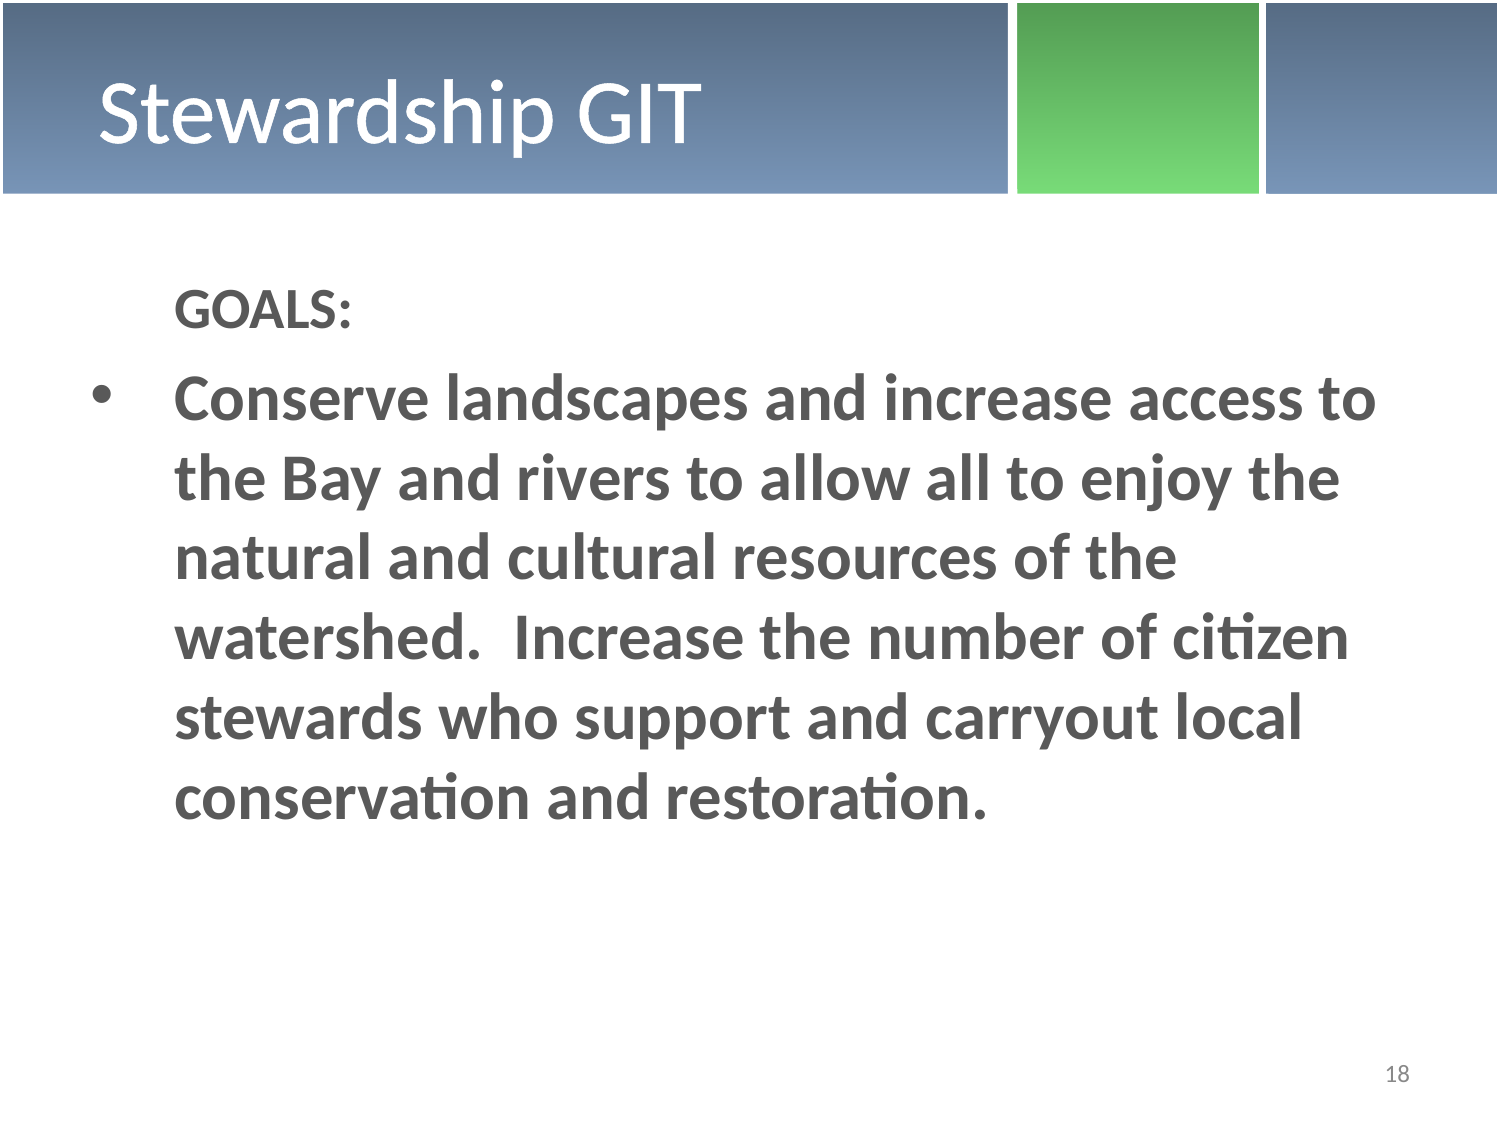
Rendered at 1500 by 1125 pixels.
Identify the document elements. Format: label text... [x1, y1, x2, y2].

list GOALS: Conserve landscapes and increase access to the Bay and rivers to allow all to enjoy the natural and cultural resources of the watershed. Increase the number of citizen stewards who support and carryout local conservation and restoration. [75, 262, 1438, 525]
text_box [0, 0, 1500, 201]
slide_number 18 [1074, 1042, 1425, 1103]
